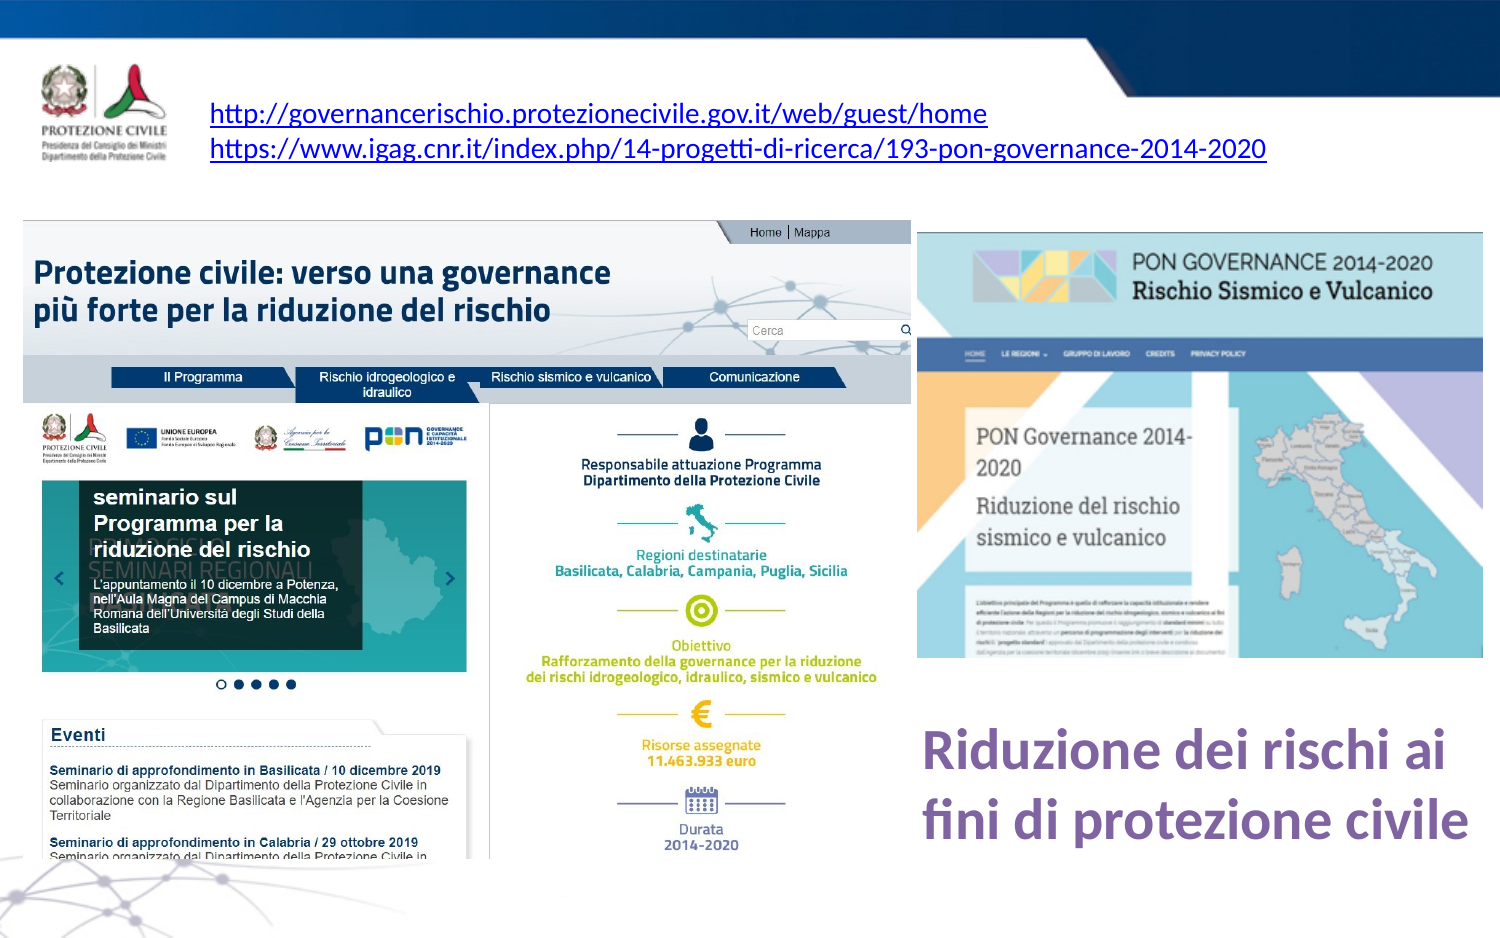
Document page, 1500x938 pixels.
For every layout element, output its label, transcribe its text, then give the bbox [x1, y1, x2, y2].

picture [0, 0, 1500, 938]
text_box http://governancerischio.protezionecivile.gov.it/web/guest/home https://www.igag.cnr.it/index.php/14-progetti-di-ricerca/193-pon-governance-2014-2020 [194, 87, 1294, 173]
text_box Riduzione dei rischi ai fini di protezione civile [915, 704, 1500, 857]
